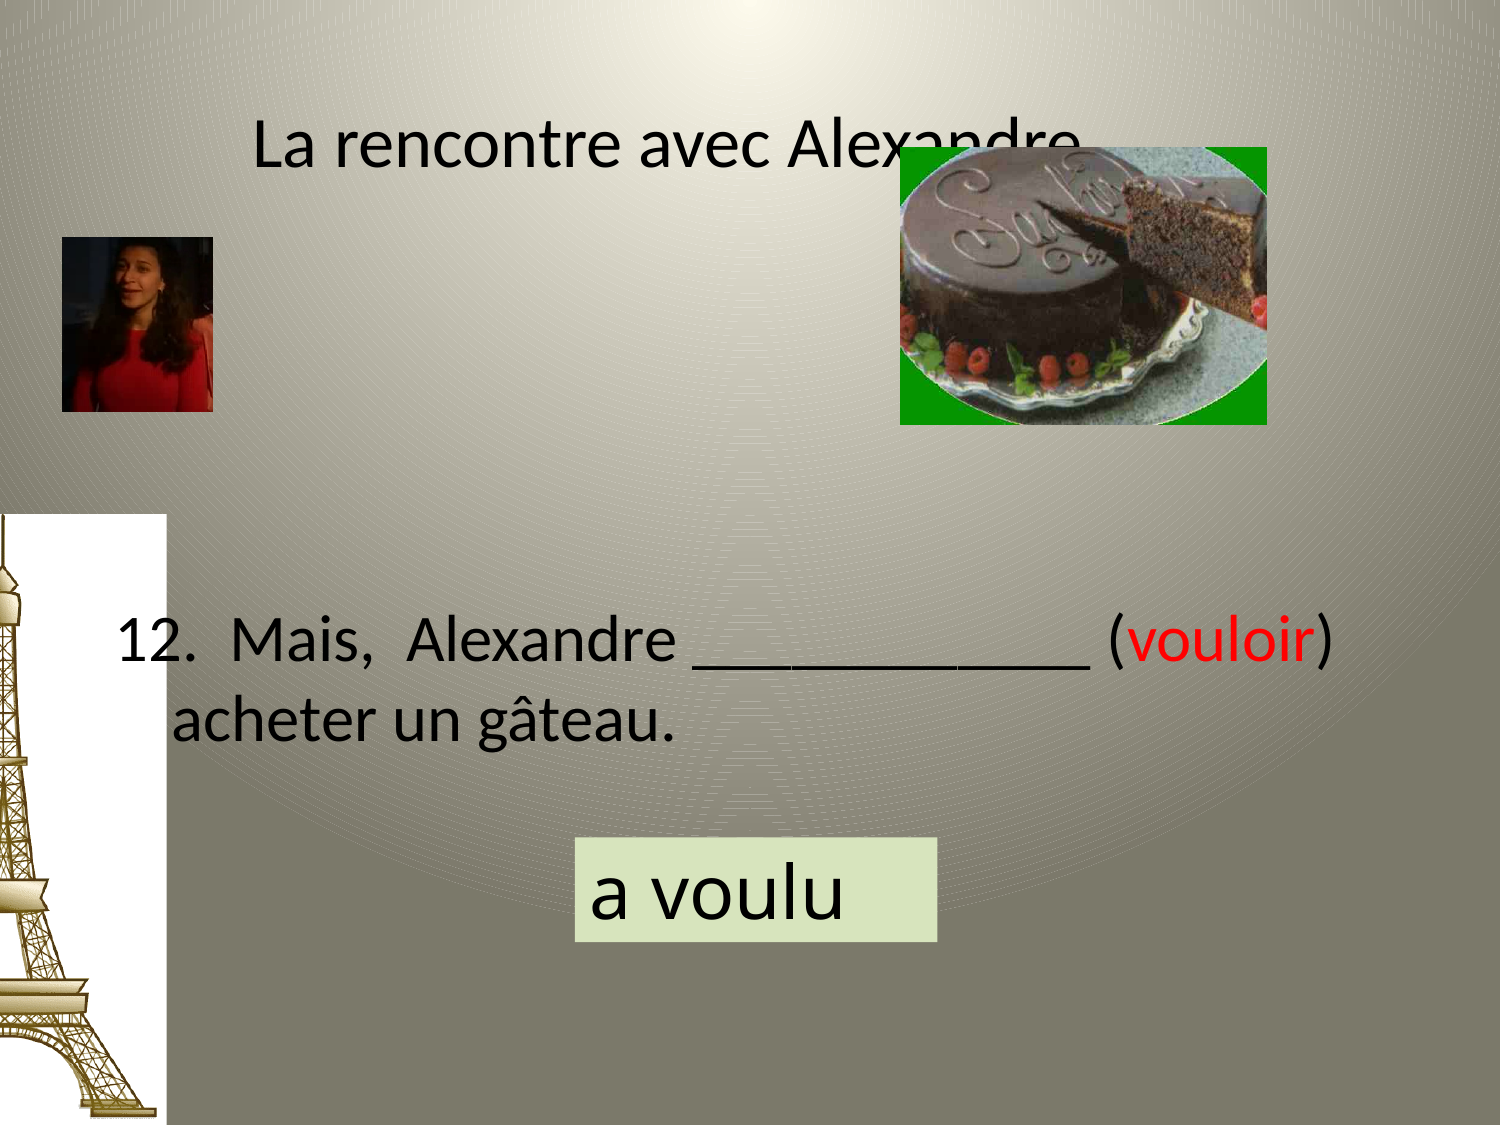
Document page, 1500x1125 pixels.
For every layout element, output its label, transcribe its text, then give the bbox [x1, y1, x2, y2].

list 12. Mais, Alexandre ____________ (vouloir) acheter un gâteau. [99, 587, 1425, 813]
title La rencontre avec Alexandre [235, 45, 1100, 233]
picture [899, 146, 1267, 426]
picture [0, 514, 167, 1125]
picture [62, 237, 213, 412]
text_box a voulu [574, 837, 938, 943]
